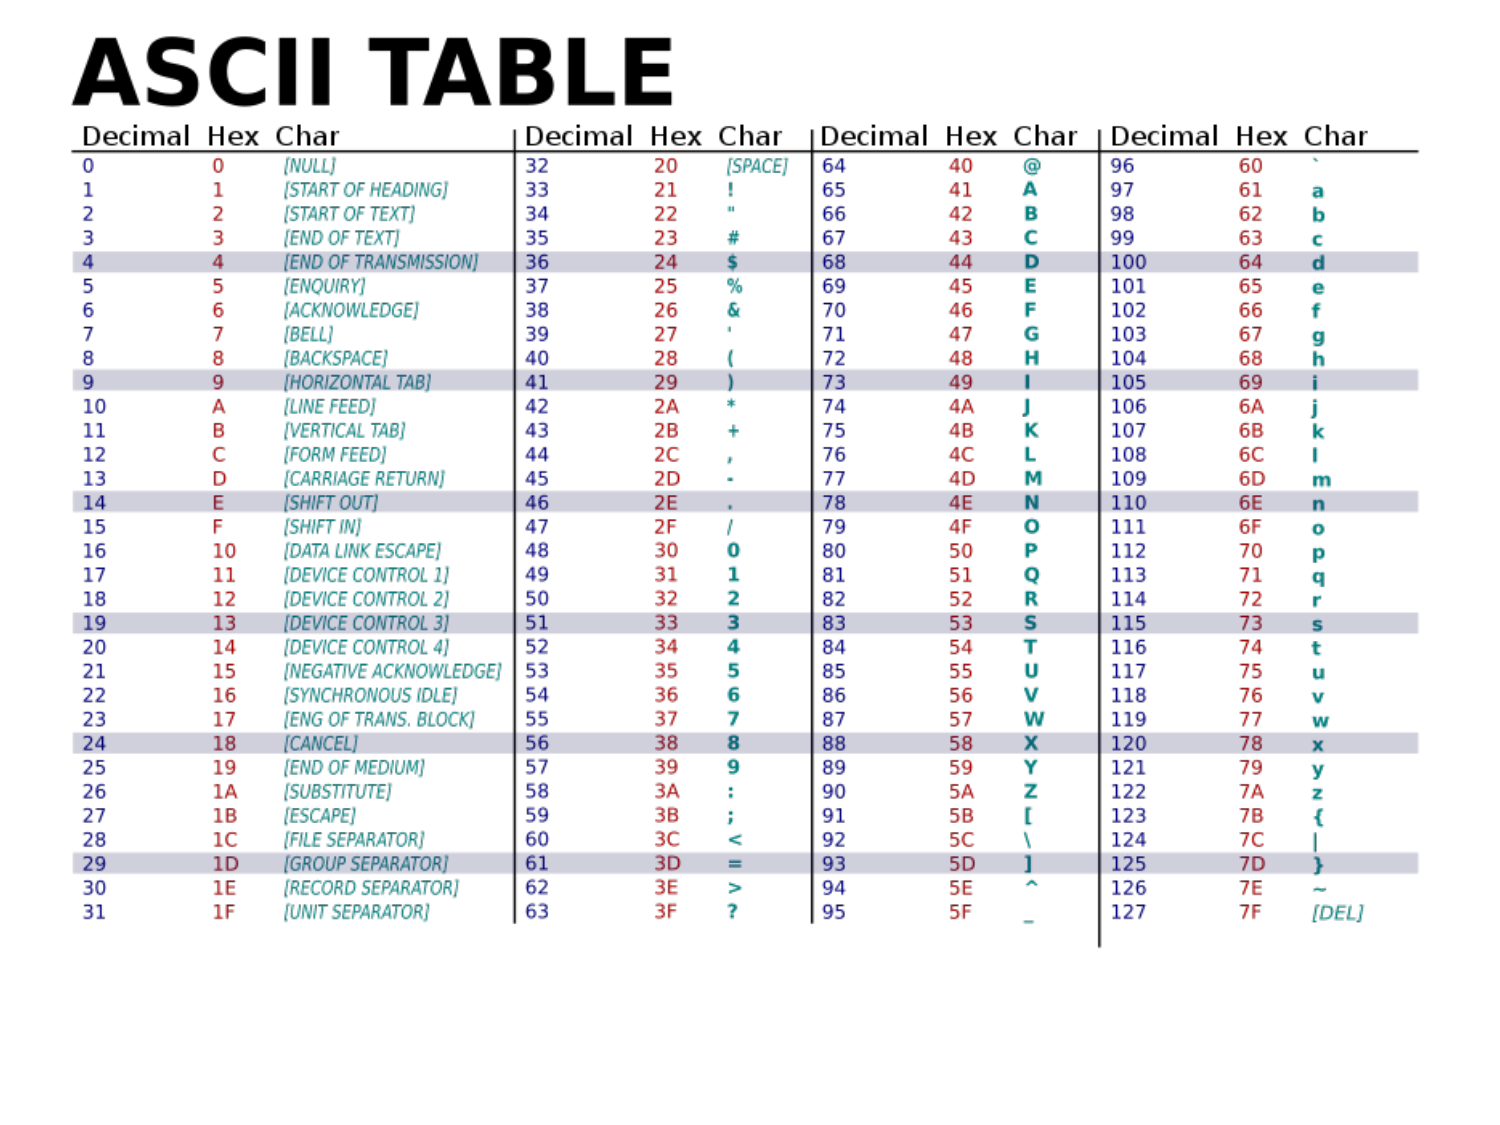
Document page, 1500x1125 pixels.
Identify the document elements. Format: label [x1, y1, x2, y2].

picture [41, 18, 1445, 953]
